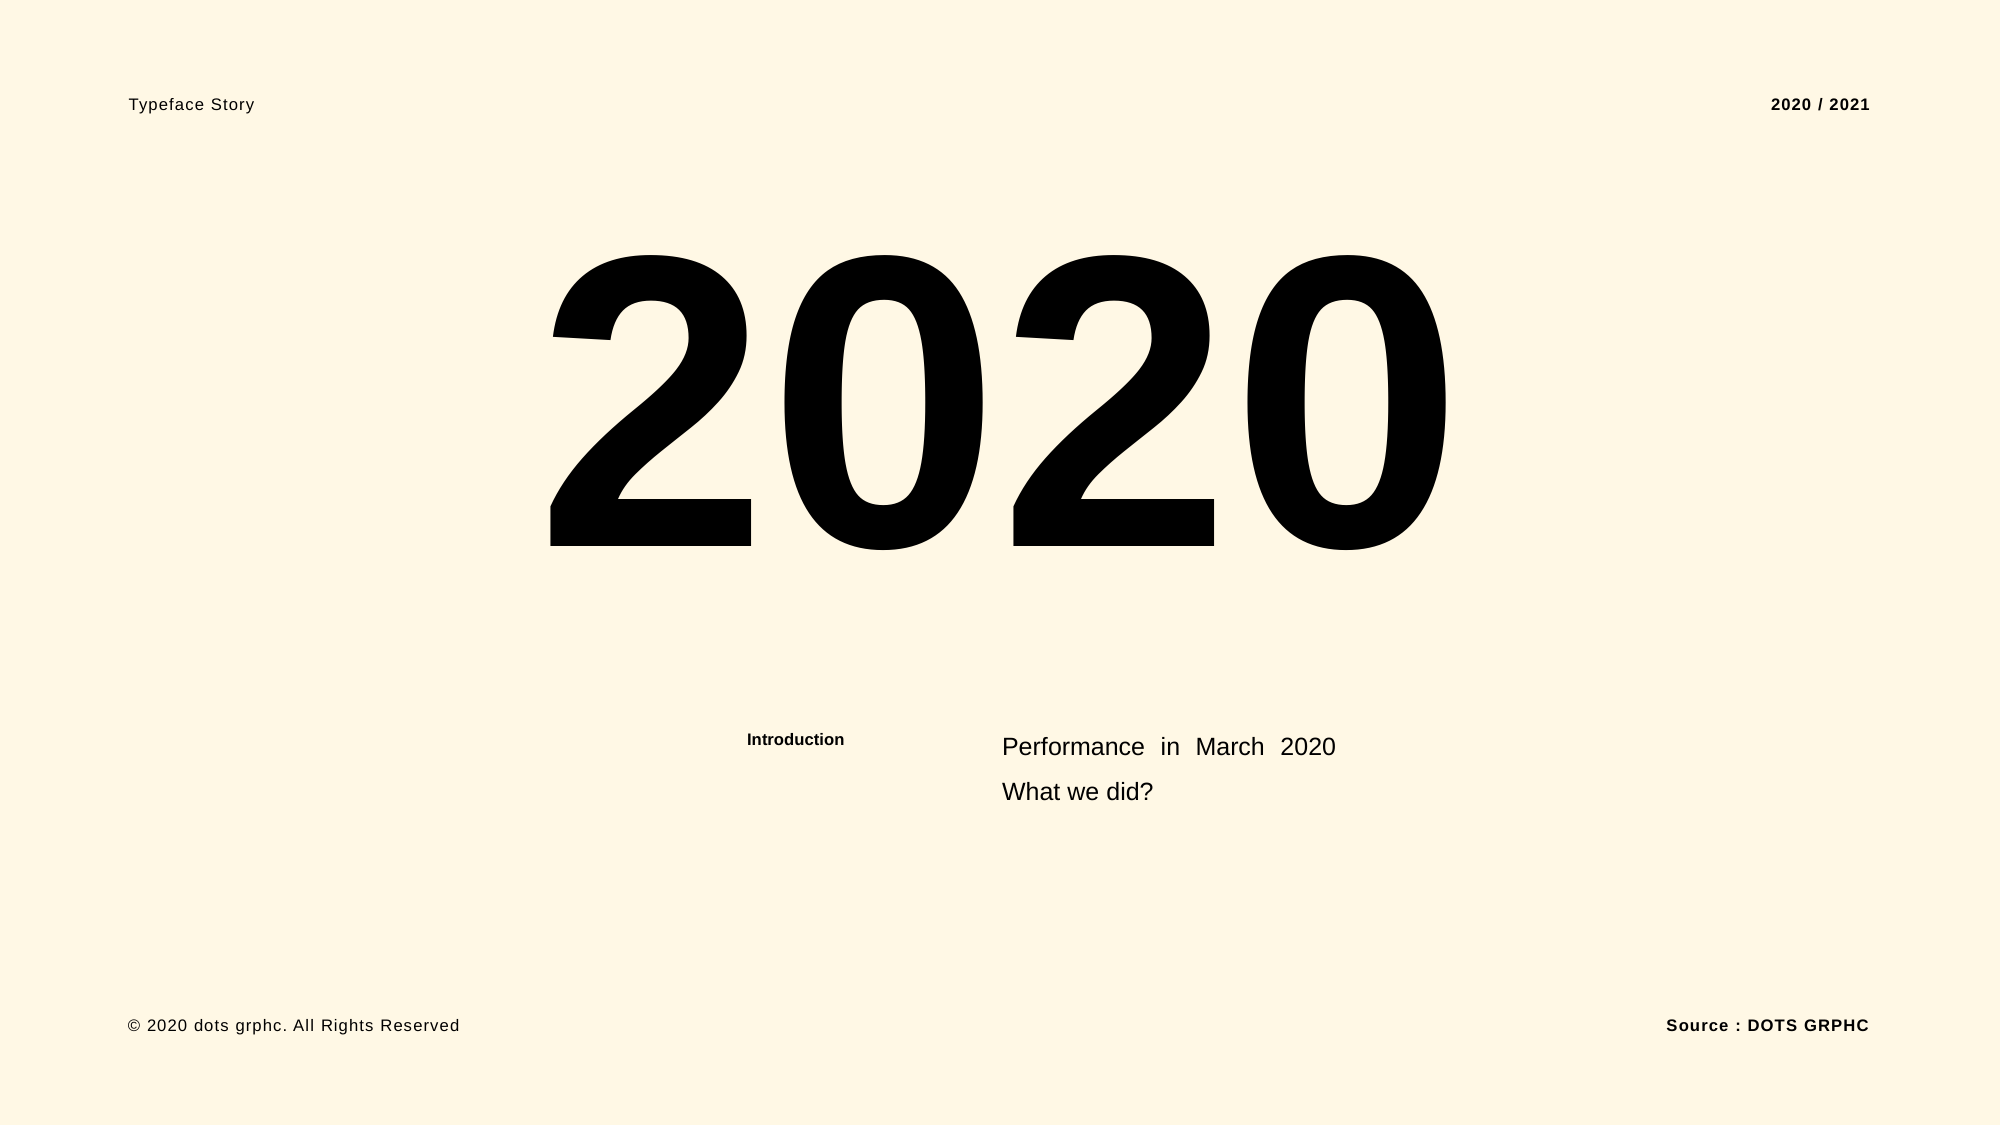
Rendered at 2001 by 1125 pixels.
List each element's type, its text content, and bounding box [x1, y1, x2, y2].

text_box Typeface Story [72, 86, 311, 122]
text_box © 2020 dots grphc. All Rights Reserved [113, 1007, 490, 1043]
text_box 2020 [521, 122, 1479, 638]
text_box 2020 / 2021 [1688, 86, 1885, 122]
text_box Performance in March 2020 What we did? [987, 707, 1352, 813]
text_box Introduction [732, 721, 943, 757]
text_box Source : DOTS GRPHC [1538, 1007, 1884, 1042]
